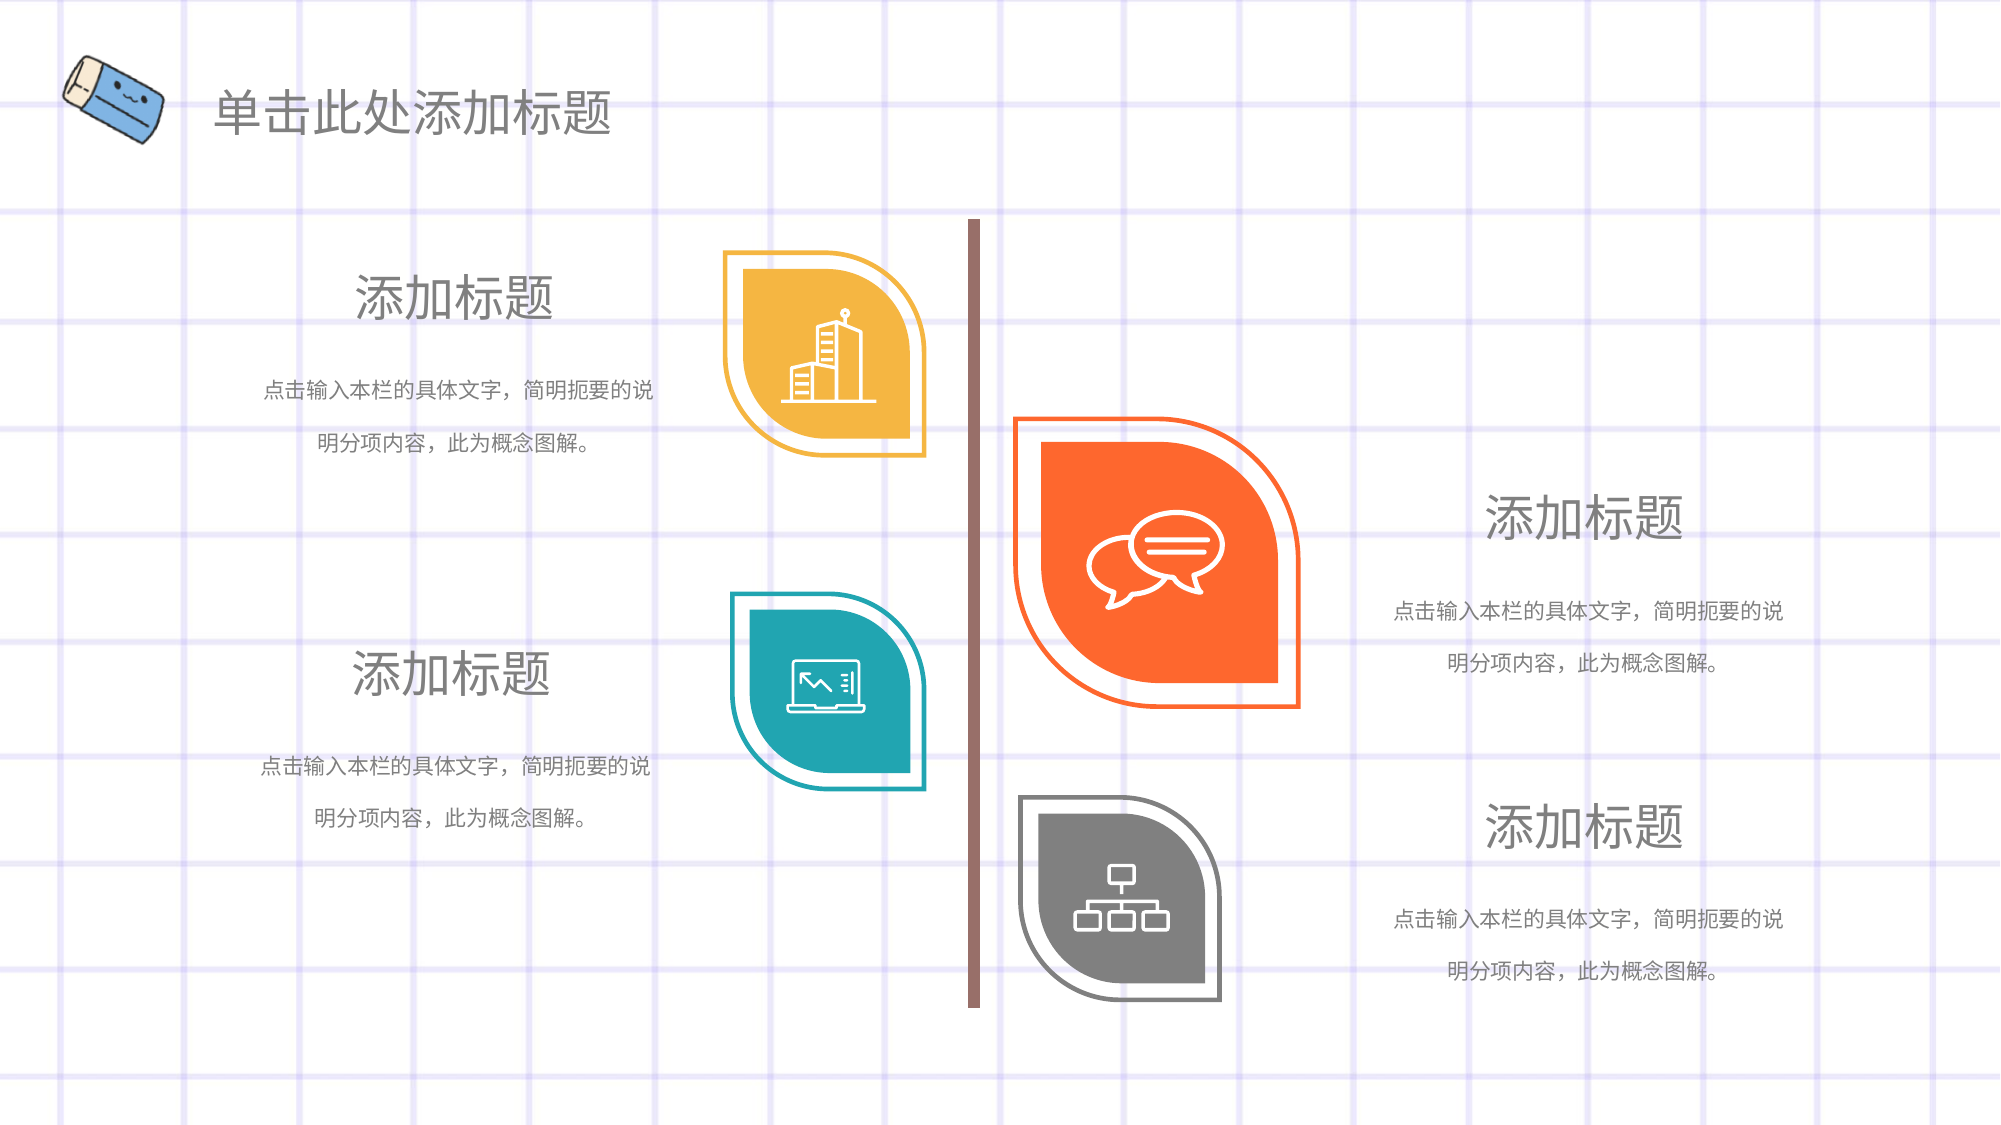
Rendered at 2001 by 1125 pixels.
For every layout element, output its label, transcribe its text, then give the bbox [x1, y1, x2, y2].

text_box [741, 267, 911, 440]
text_box [1086, 509, 1225, 610]
text_box 单击此处添加标题 [197, 69, 640, 154]
text_box [731, 592, 926, 791]
text_box [781, 307, 877, 403]
picture [0, 0, 2001, 1125]
text_box [1019, 796, 1221, 1001]
text_box [1040, 440, 1280, 685]
text_box 点击输入本栏的具体文字，简明扼要的说明分项内容，此为概念图解。 [1375, 551, 1803, 696]
text_box 点击输入本栏的具体文字，简明扼要的说明分项内容，此为概念图解。 [1375, 859, 1803, 1004]
text_box [1014, 417, 1300, 708]
text_box [1037, 812, 1207, 985]
text_box 添加标题 [1464, 474, 1705, 559]
text_box [724, 251, 926, 457]
text_box 点击输入本栏的具体文字，简明扼要的说明分项内容，此为概念图解。 [245, 330, 673, 476]
text_box [748, 608, 912, 775]
text_box 添加标题 [331, 630, 572, 714]
text_box [968, 219, 980, 1008]
text_box [1107, 863, 1136, 895]
text_box 点击输入本栏的具体文字，简明扼要的说明分项内容，此为概念图解。 [242, 706, 670, 852]
text_box [1073, 899, 1170, 932]
text_box 添加标题 [1464, 783, 1705, 867]
text_box 添加标题 [334, 254, 575, 339]
text_box [786, 659, 866, 714]
